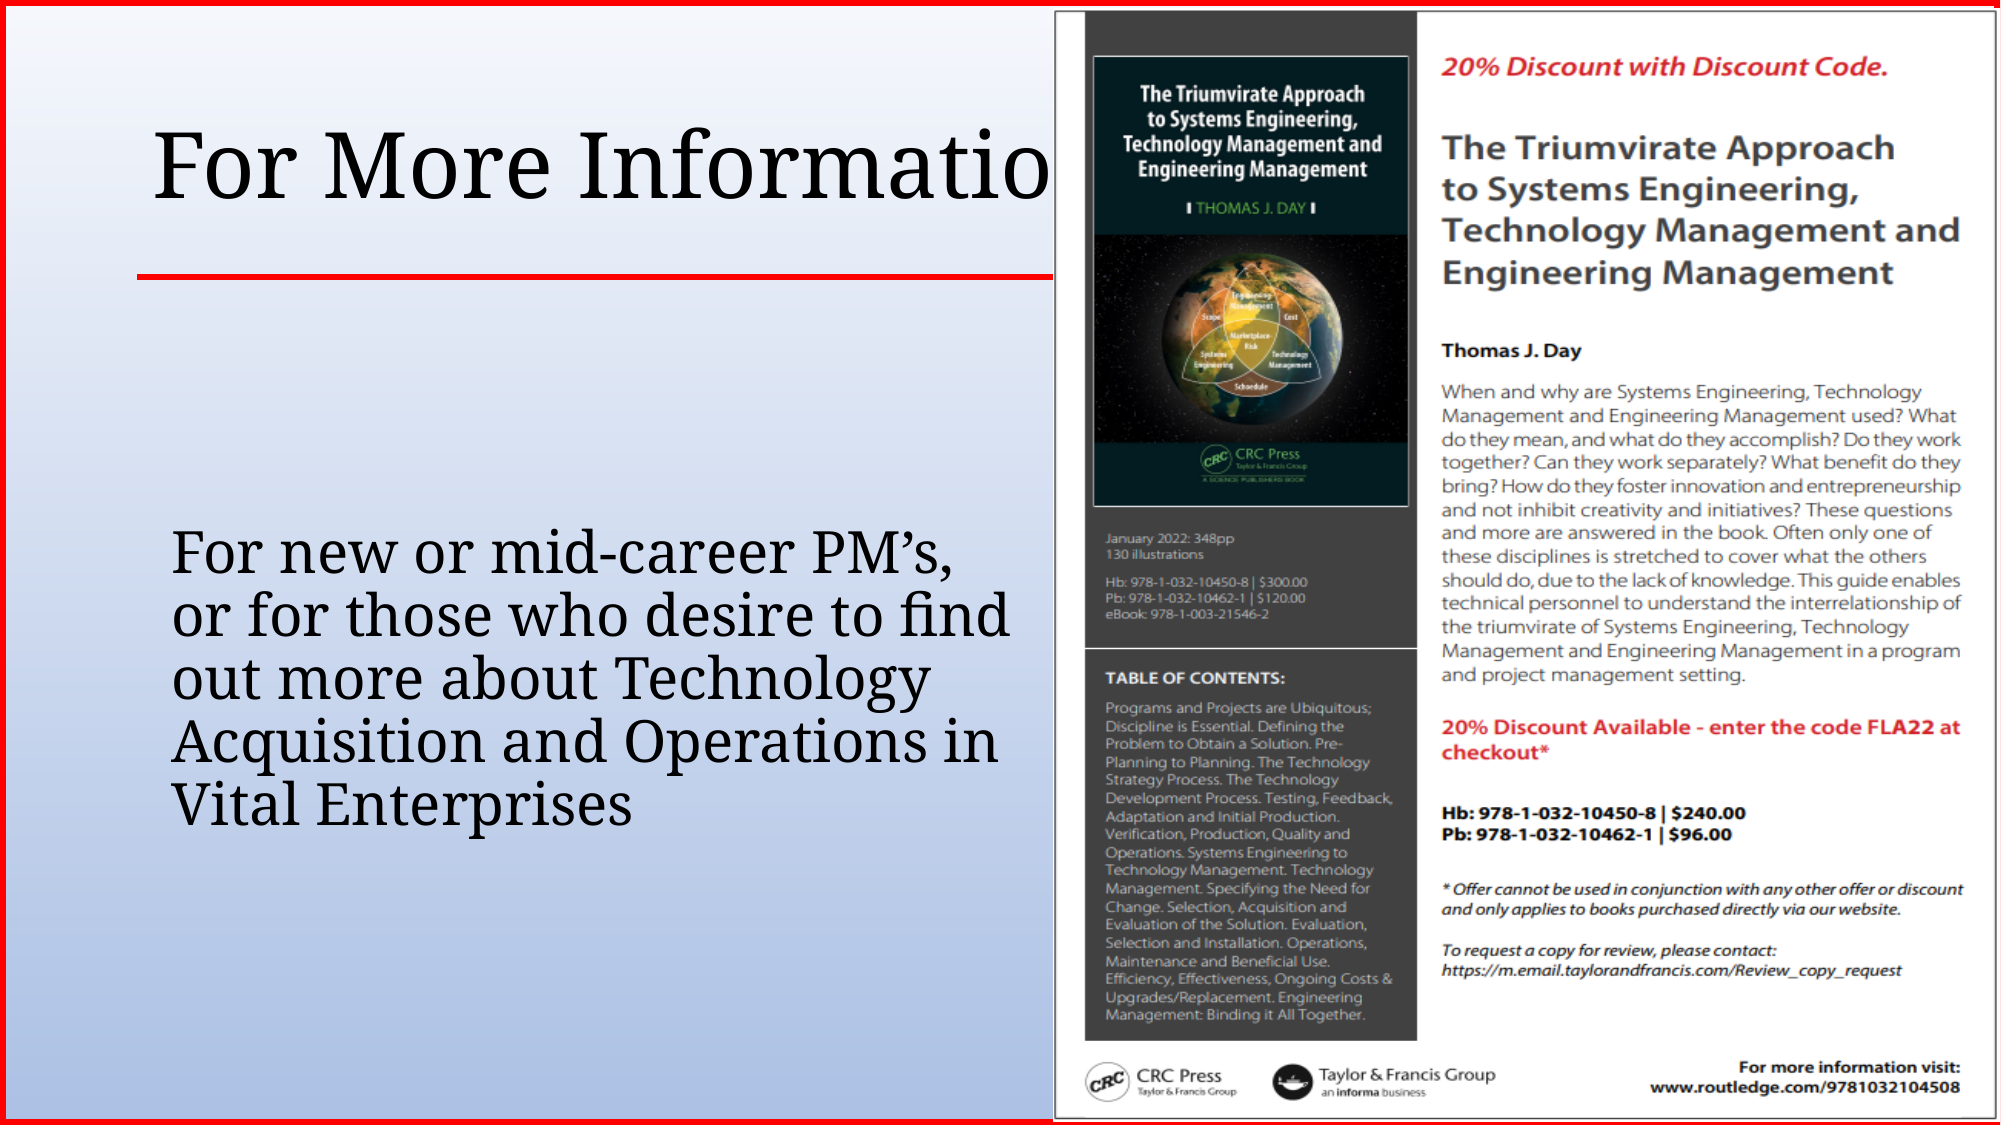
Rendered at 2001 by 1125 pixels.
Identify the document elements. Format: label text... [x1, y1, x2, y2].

list For new or mid-career PM’s, or for those who desire to find out more about Technology Acquisition and Operations in Vital Enterprises [156, 515, 1043, 836]
title For More Information [137, 59, 1053, 278]
picture [1053, 8, 2000, 1122]
